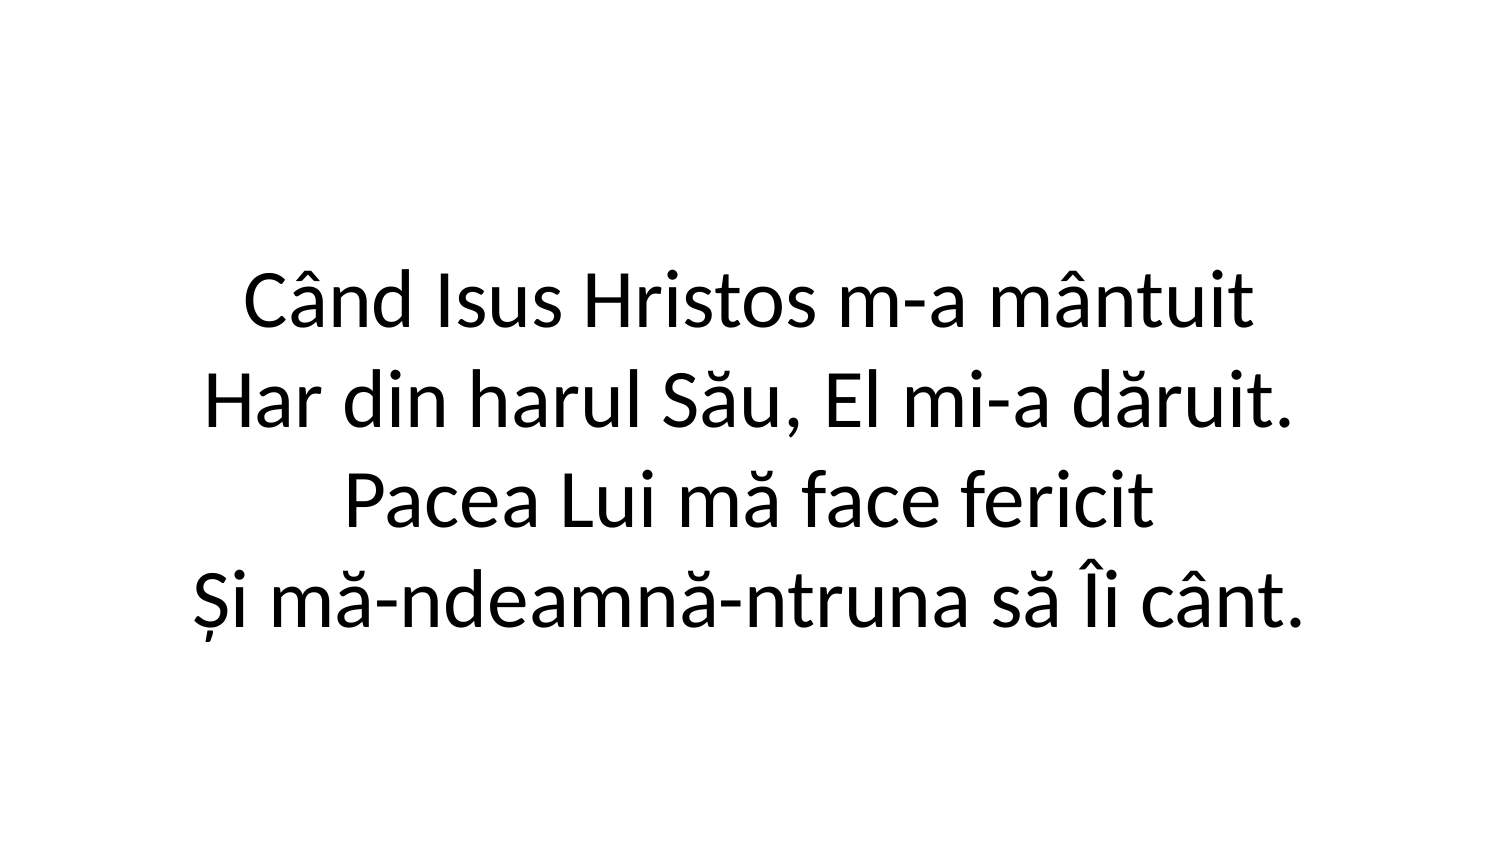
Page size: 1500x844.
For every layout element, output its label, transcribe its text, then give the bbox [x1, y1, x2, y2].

text_box Când Isus Hristos m-a mântuit Har din harul Său, El mi-a dăruit. Pacea Lui mă face fericit Și mă-ndeamnă-ntruna să Îi cânt. [177, 192, 1323, 652]
